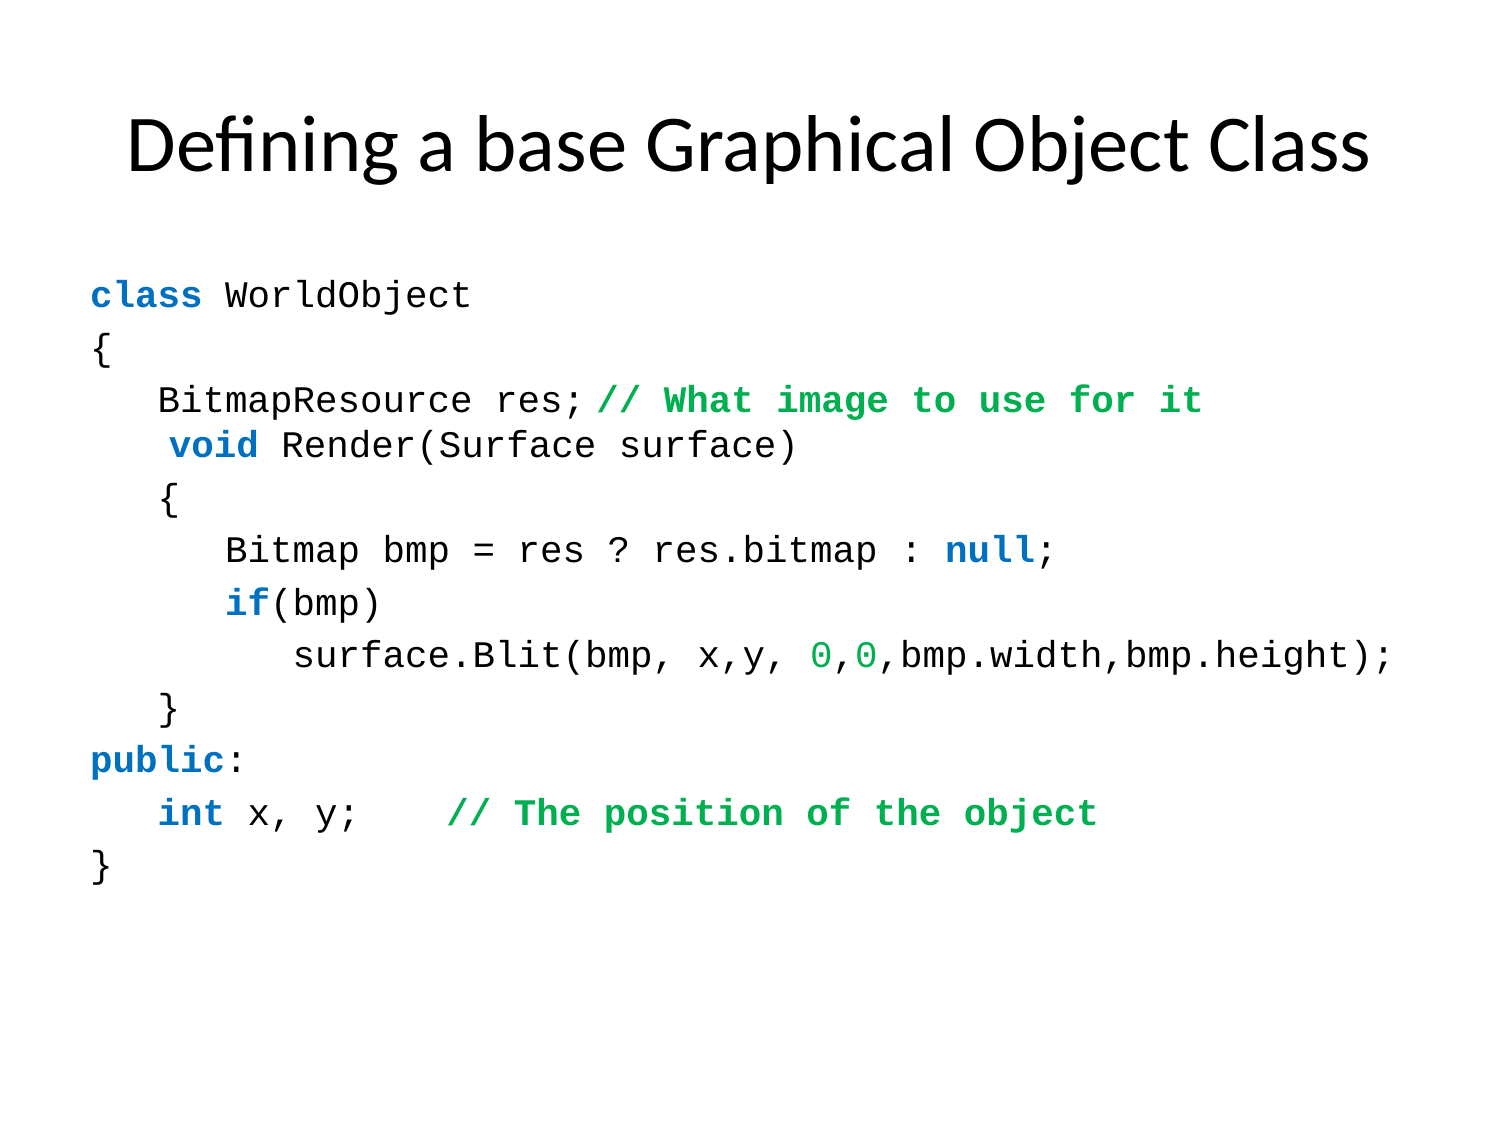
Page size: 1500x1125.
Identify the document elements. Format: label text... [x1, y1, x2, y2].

list class WorldObject { BitmapResource res; // What image to use for it void Render(Surface surface) { Bitmap bmp = res ? res.bitmap : null; if(bmp) surface.Blit(bmp, x,y, 0,0,bmp.width,bmp.height); } public: int x, y; // The position of the object } [75, 262, 1425, 1005]
title Defining a base Graphical Object Class [75, 45, 1425, 233]
